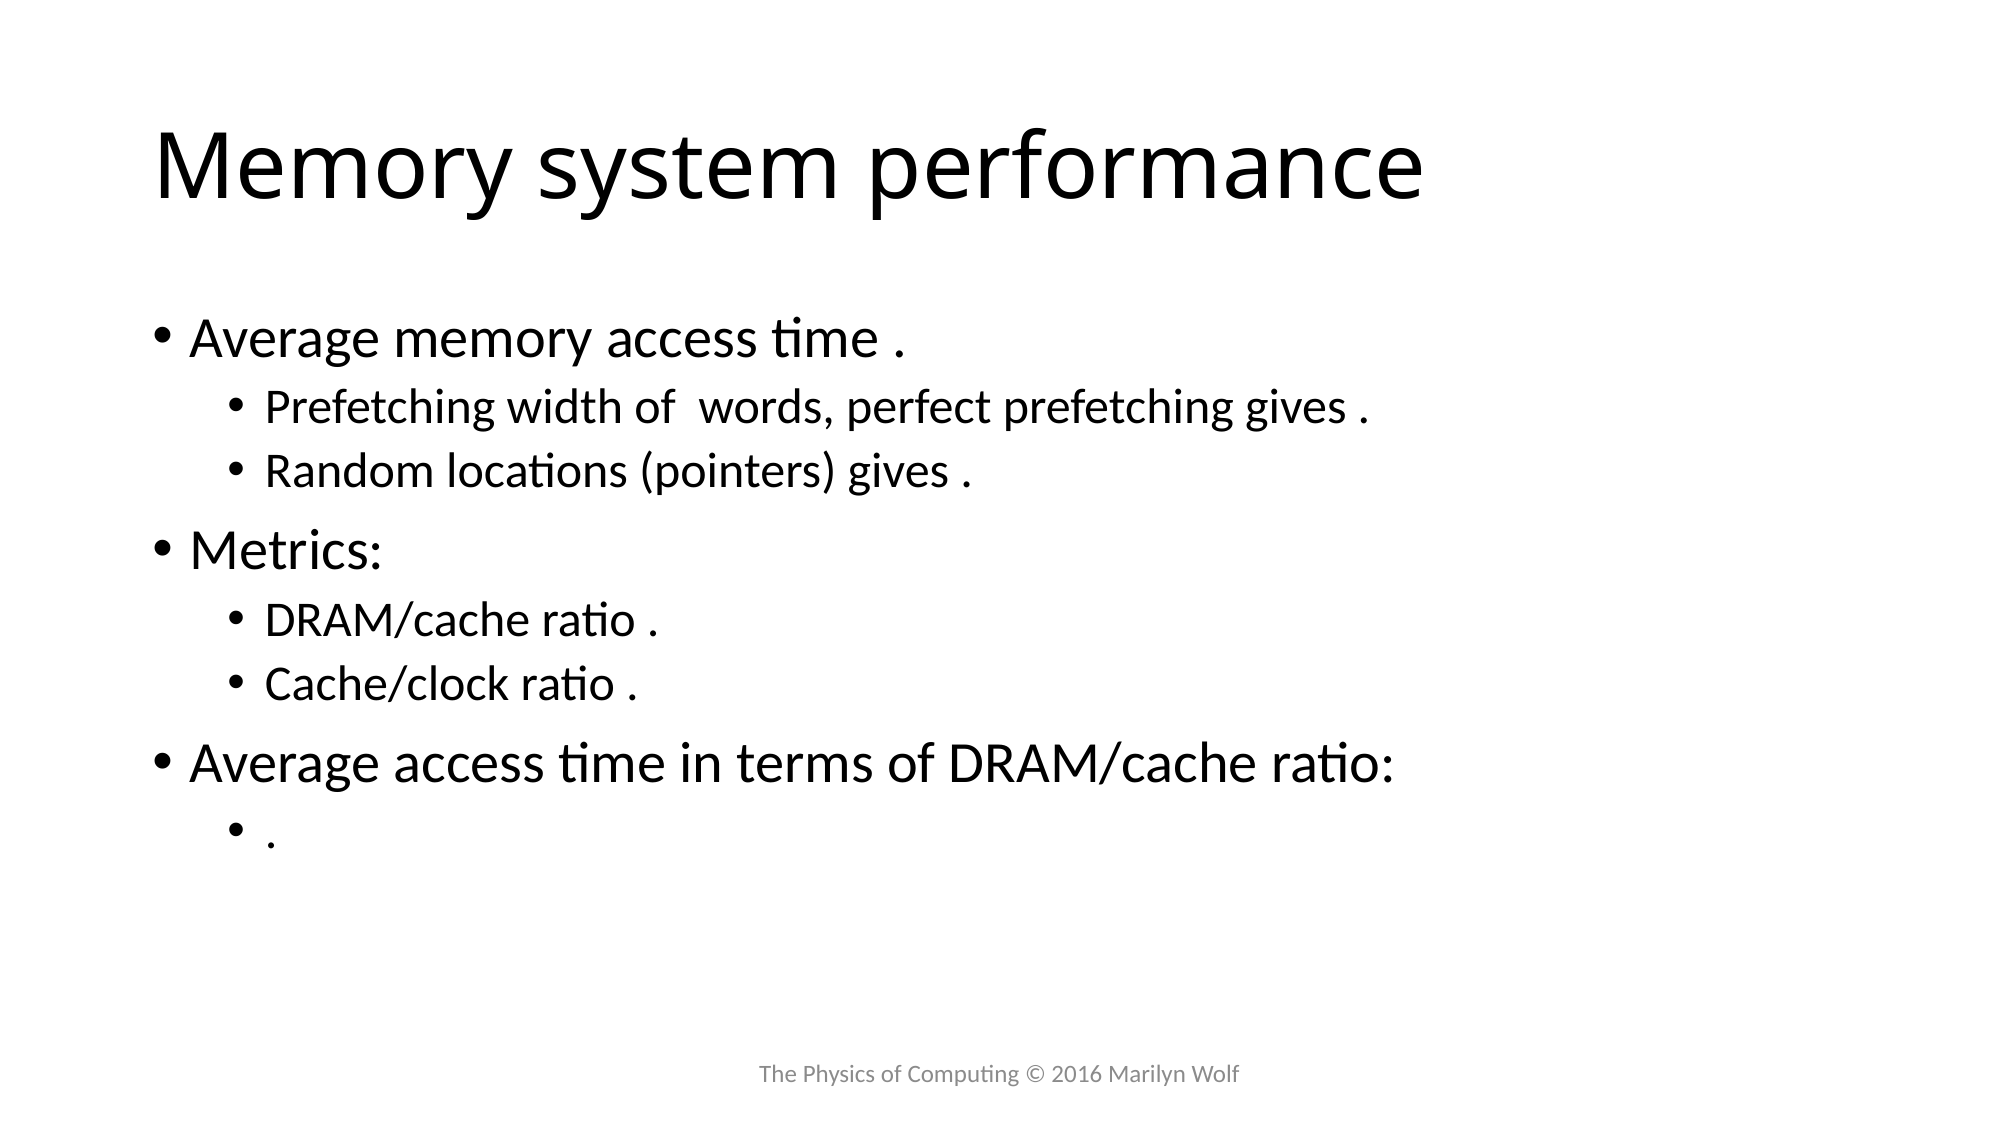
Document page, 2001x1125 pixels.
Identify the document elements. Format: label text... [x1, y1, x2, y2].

footer The Physics of Computing © 2016 Marilyn Wolf [662, 1042, 1338, 1103]
title Memory system performance [137, 59, 1863, 278]
